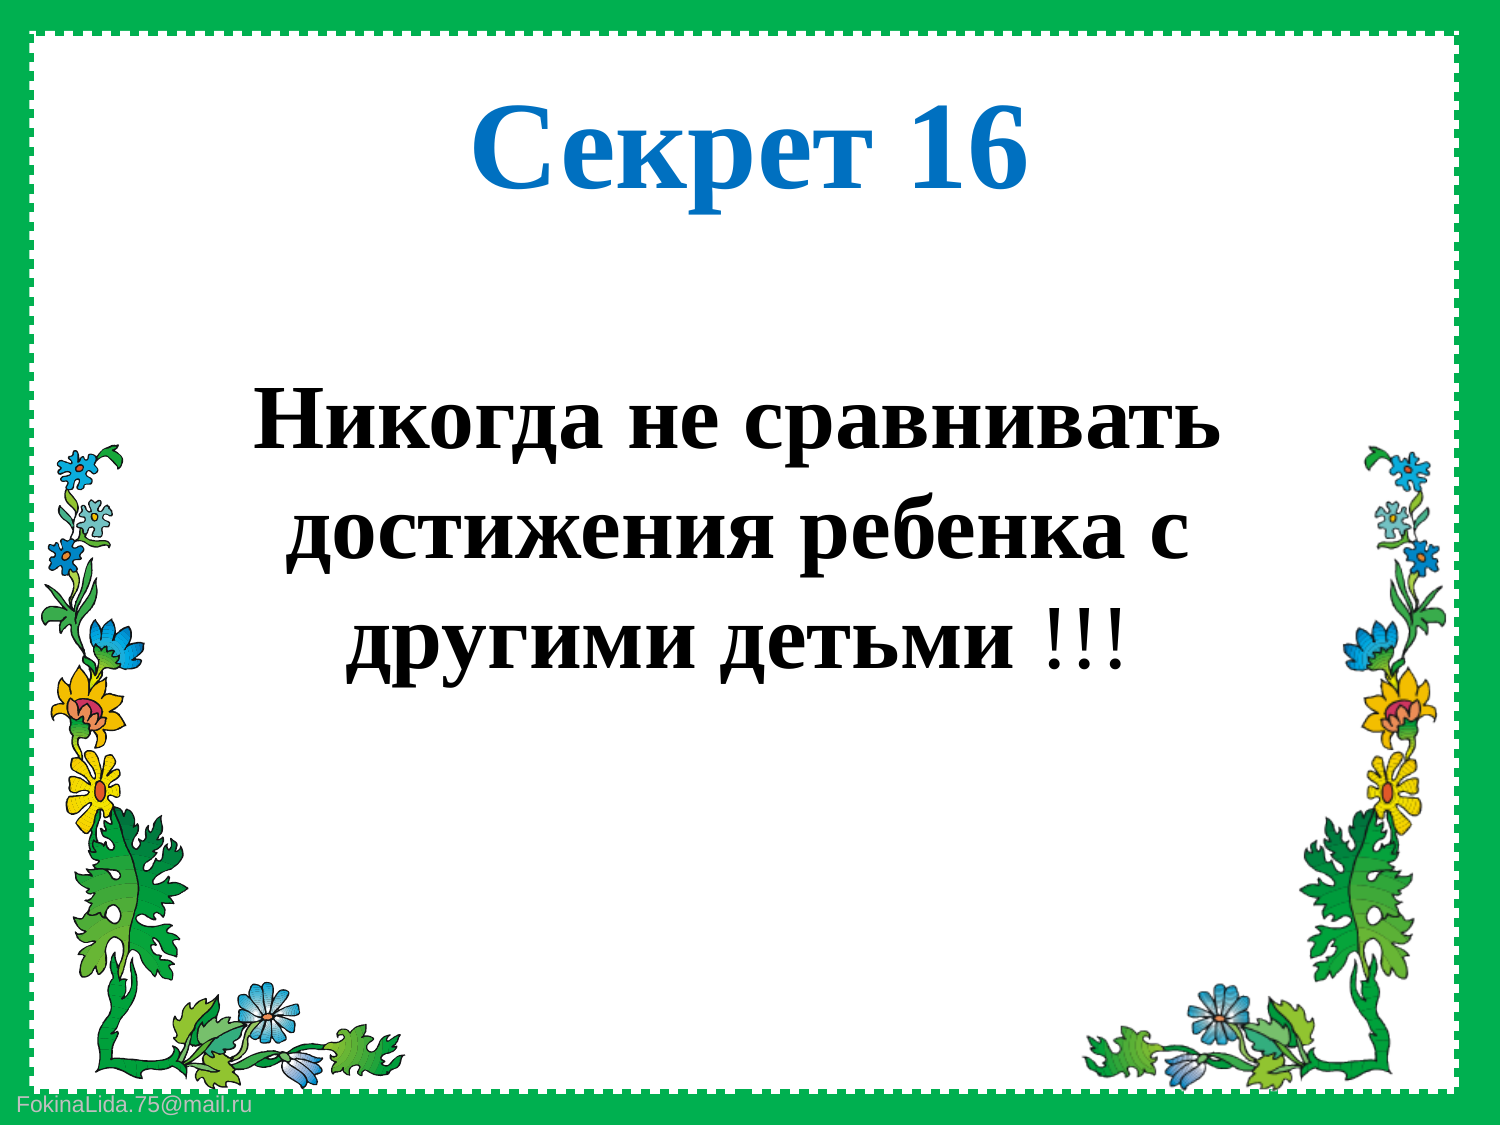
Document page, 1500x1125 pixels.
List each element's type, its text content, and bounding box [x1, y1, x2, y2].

title Секрет 16 [75, 45, 1425, 233]
list Никогда не сравнивать достижения ребенка с другими детьми !!! [159, 349, 1317, 1005]
picture [1080, 444, 1448, 1093]
